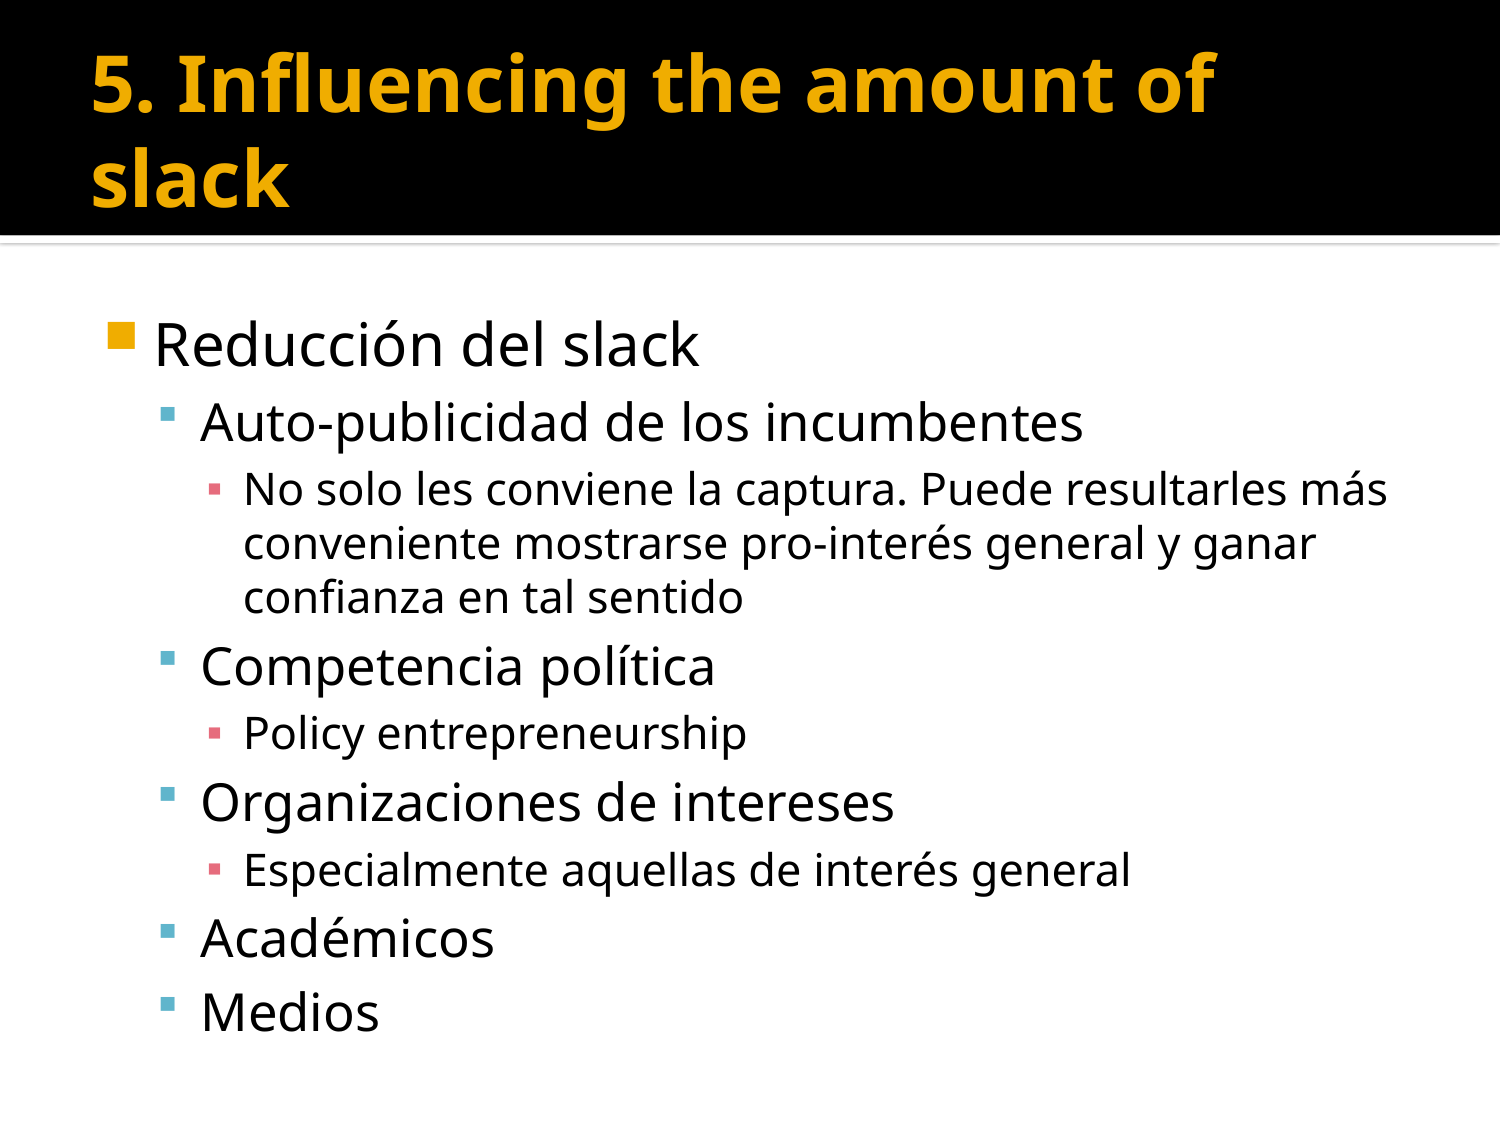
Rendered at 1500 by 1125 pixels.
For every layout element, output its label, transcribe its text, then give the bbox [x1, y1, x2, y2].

list Reducción del slack Auto-publicidad de los incumbentes No solo les conviene la captura. Puede resultarles más conveniente mostrarse pro-interés general y ganar confianza en tal sentido Competencia política Policy entrepreneurship Organizaciones de intereses Especialmente aquellas de interés general Académicos Medios [75, 291, 1425, 1050]
title 5. Influencing the amount of slack [75, 25, 1425, 231]
